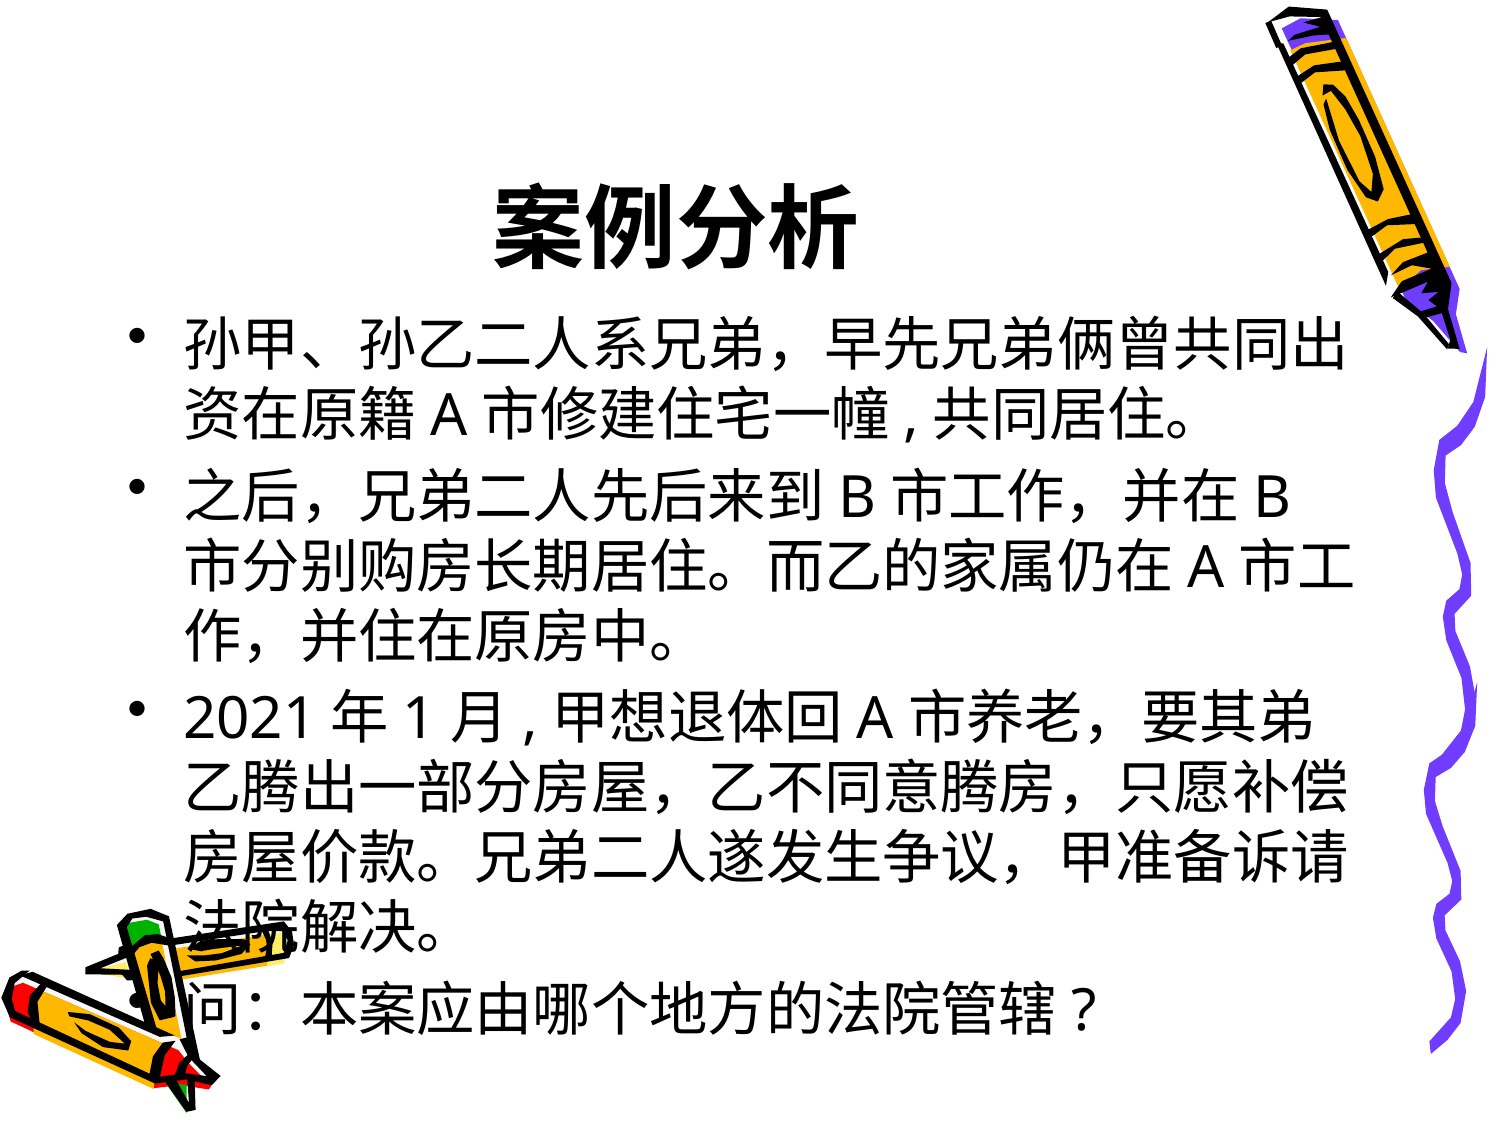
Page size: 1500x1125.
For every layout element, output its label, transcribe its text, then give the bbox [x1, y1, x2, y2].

list 孙甲、孙乙二人系兄弟，早先兄弟俩曾共同出资在原籍A市修建住宅一幢,共同居住。 之后，兄弟二人先后来到B市工作，并在B市分别购房长期居住。而乙的家属仍在A市工作，并住在原房中。 2021年1月,甲想退体回A市养老，要其弟乙腾出一部分房屋，乙不同意腾房，只愿补偿房屋价款。兄弟二人遂发生争议，甲准备诉请法院解决。 问：本案应由哪个地方的法院管辖? [112, 299, 1376, 901]
title 案例分析 [112, 24, 1240, 288]
